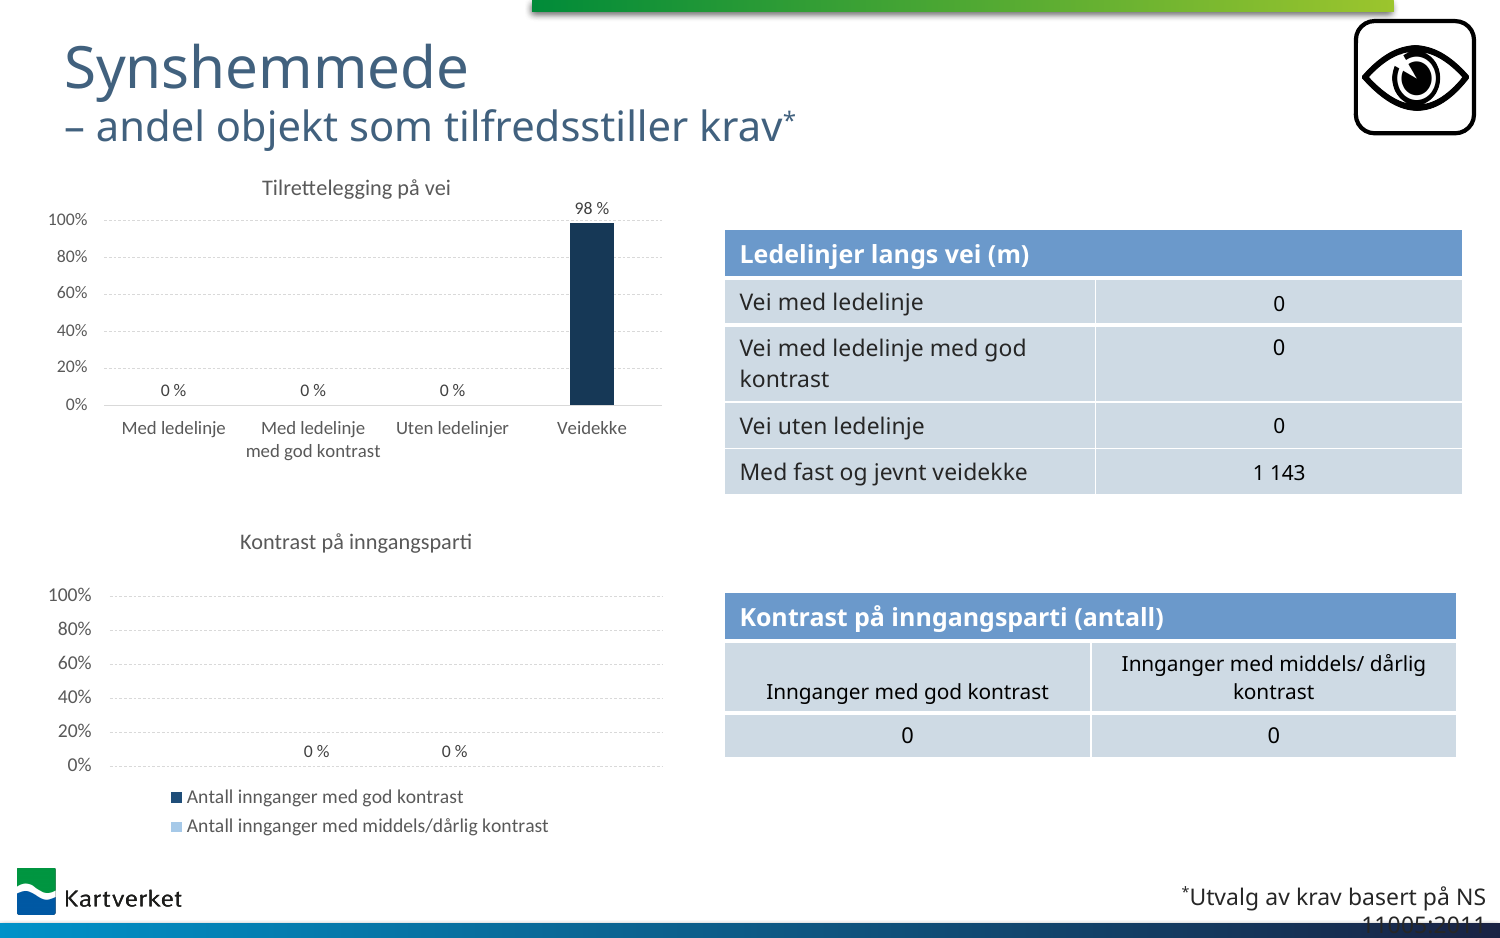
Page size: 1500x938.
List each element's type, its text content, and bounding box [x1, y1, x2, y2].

table_cell Innganger med middels/ dårlig kontrast [1092, 643, 1456, 711]
text_box Synshemmede – andel objekt som tilfredsstiller krav* [49, 24, 1431, 158]
table_header Kontrast på inngangsparti (antall) [725, 593, 1456, 639]
table_cell Vei uten ledelinje [725, 403, 1095, 448]
table_cell Med fast og jevnt veidekke [725, 449, 1095, 494]
table_cell 1 143 [1096, 449, 1462, 494]
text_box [1355, 20, 1475, 134]
text_box *Utvalg av krav basert på NS 11005:2011 [1068, 873, 1500, 938]
table_cell 0 [1096, 327, 1462, 401]
table_header Ledelinjer langs vei (m) [725, 230, 1462, 276]
table_cell Vei med ledelinje med god kontrast [725, 327, 1095, 401]
table_cell 0 [1096, 403, 1462, 448]
picture [41, 166, 673, 492]
table_cell Innganger med god kontrast [725, 643, 1090, 711]
table_cell 0 [1092, 715, 1456, 757]
table_cell 0 [1096, 280, 1462, 323]
table_cell Vei med ledelinje [725, 280, 1095, 323]
picture [41, 520, 673, 846]
table_cell 0 [725, 715, 1090, 757]
